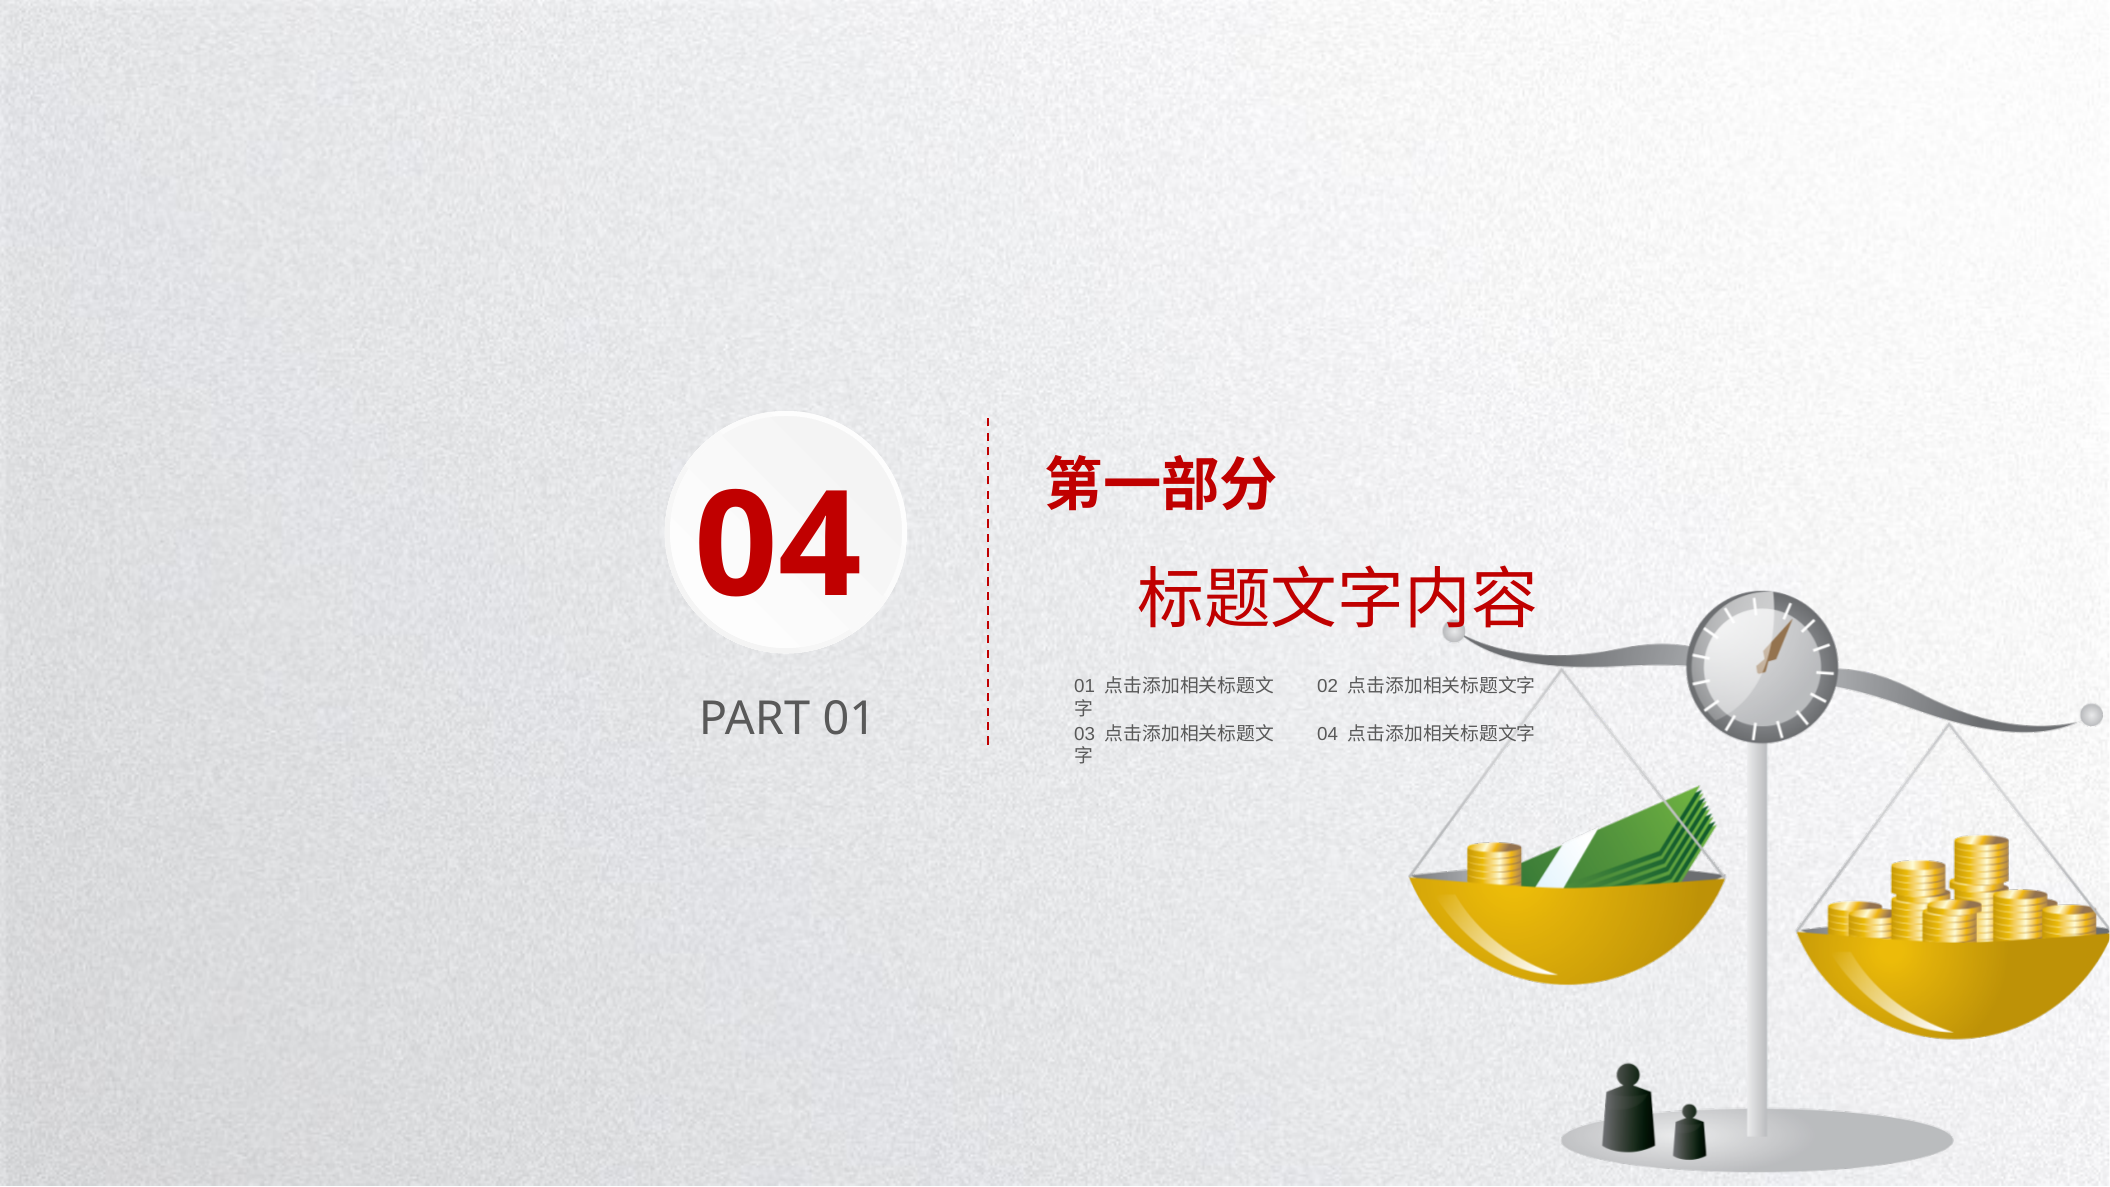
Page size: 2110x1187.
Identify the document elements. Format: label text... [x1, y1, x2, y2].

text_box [664, 410, 908, 654]
text_box 第一部分 标题文字内容 [1011, 439, 1568, 651]
text_box 04 点击添加相关标题文字 [1303, 714, 1385, 751]
text_box 02 点击添加相关标题文字 [1303, 666, 1385, 704]
text_box 03 点击添加相关标题文字 [1060, 714, 1306, 774]
text_box PART 01 [698, 687, 908, 745]
text_box 01 点击添加相关标题文字 [1060, 666, 1306, 714]
picture [0, 0, 2110, 1187]
